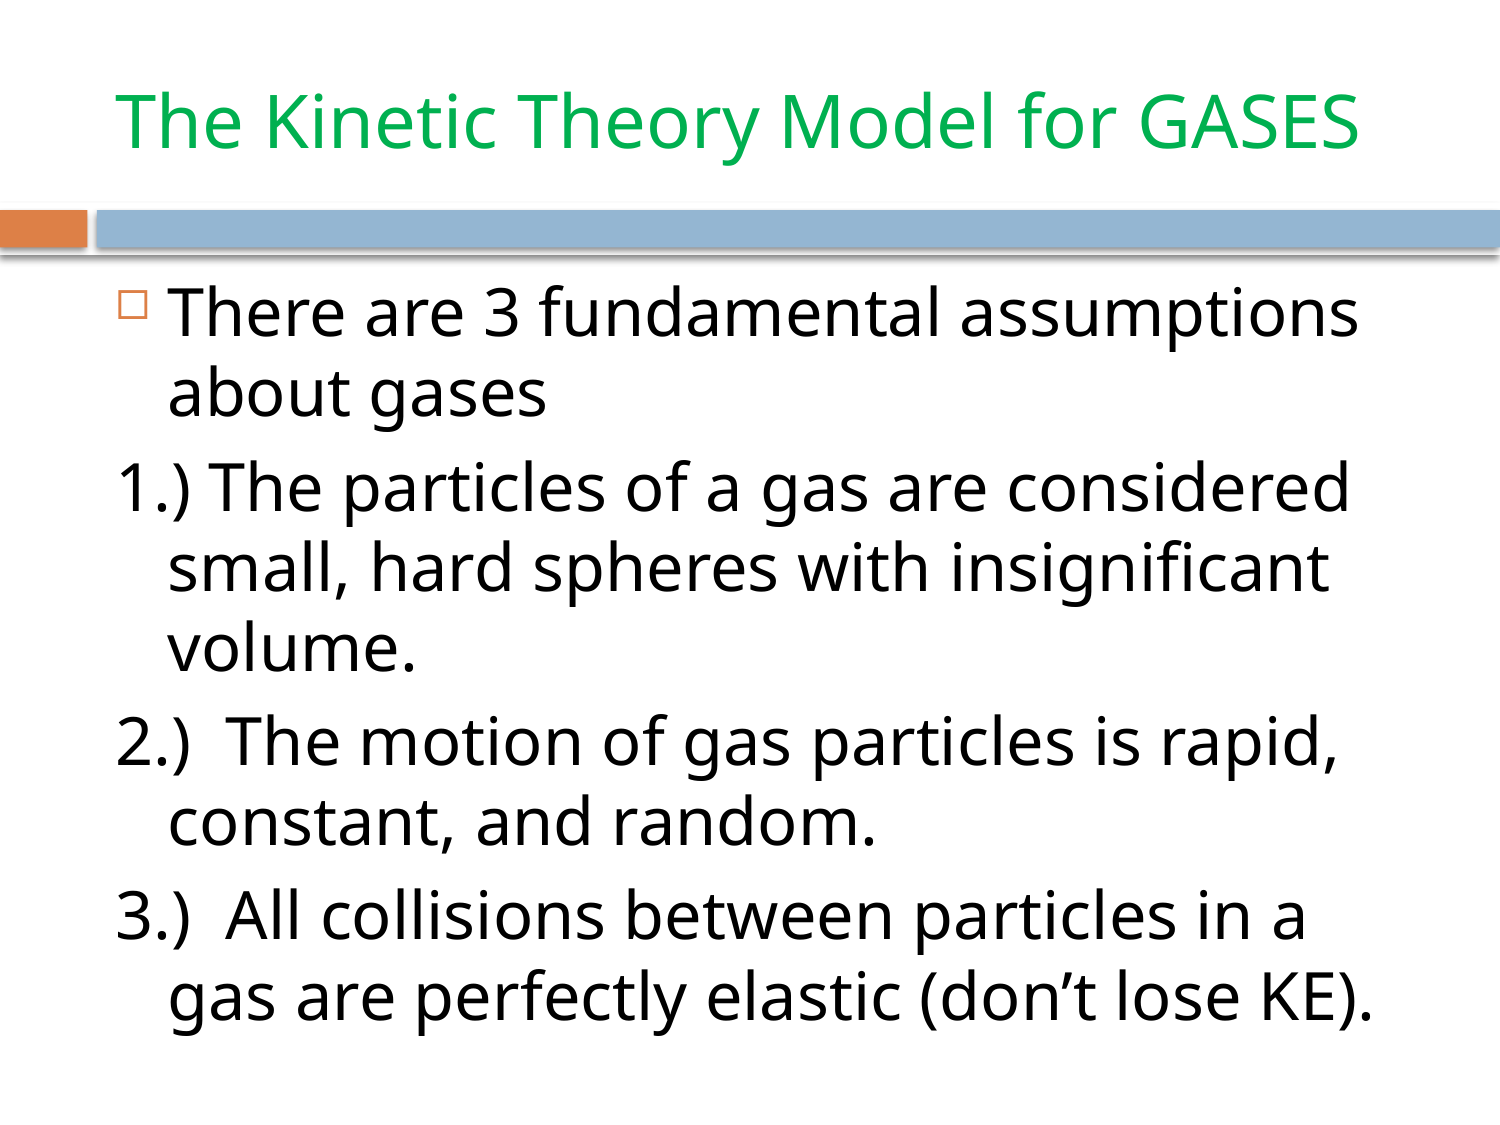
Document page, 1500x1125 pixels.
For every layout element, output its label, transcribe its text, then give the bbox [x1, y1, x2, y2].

title The Kinetic Theory Model for GASES [100, 37, 1438, 200]
list There are 3 fundamental assumptions about gases 1.) The particles of a gas are considered small, hard spheres with insignificant volume. 2.) The motion of gas particles is rapid, constant, and random. 3.) All collisions between particles in a gas are perfectly elastic (don’t lose KE). [100, 262, 1438, 1000]
